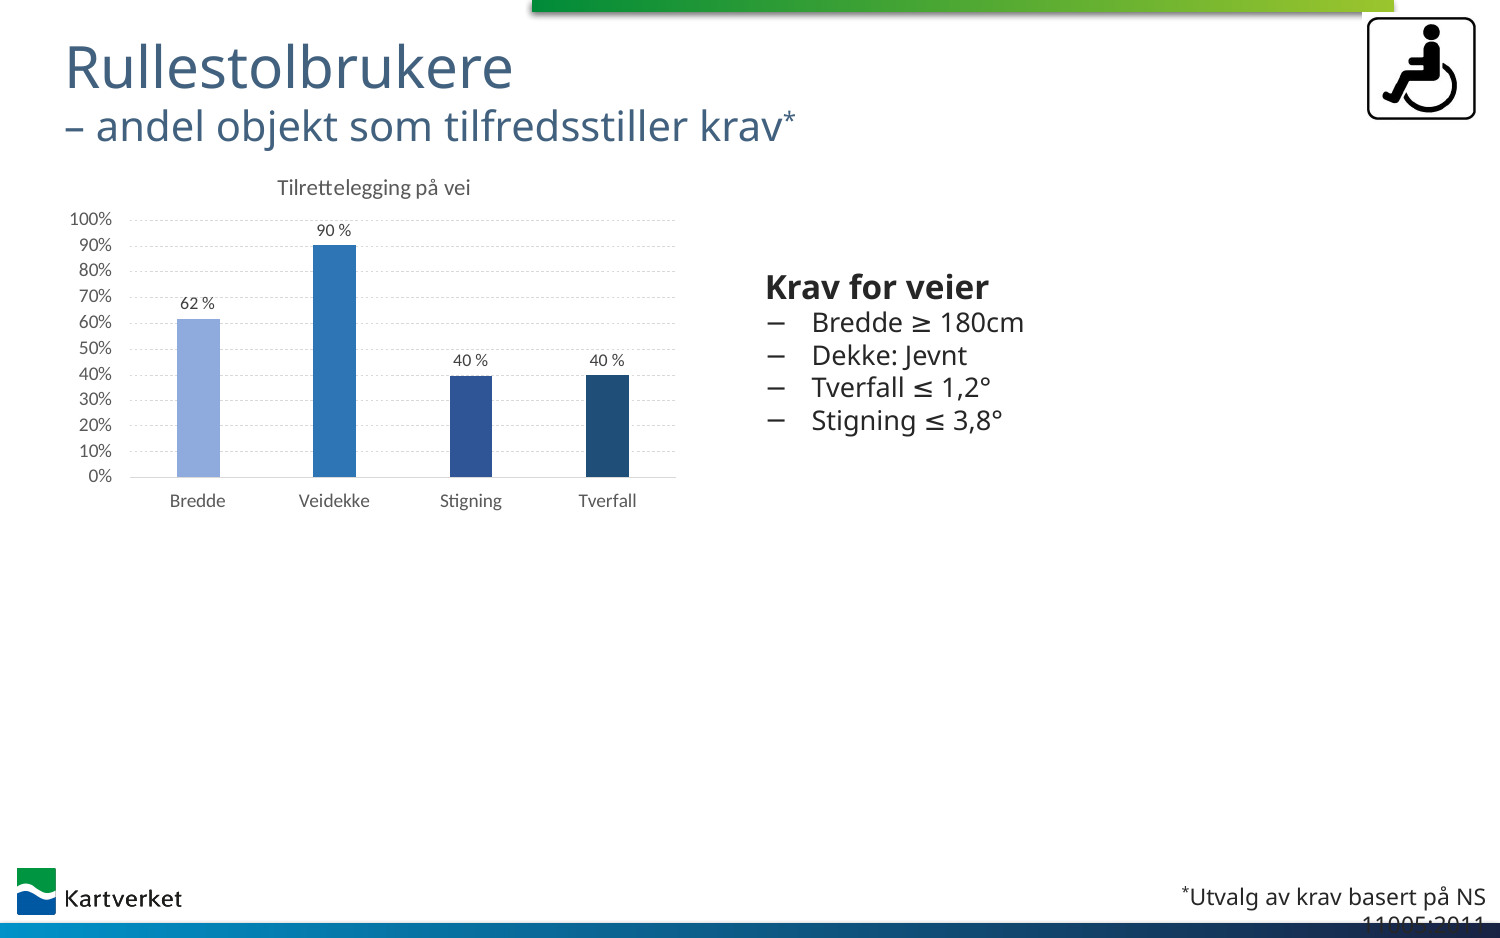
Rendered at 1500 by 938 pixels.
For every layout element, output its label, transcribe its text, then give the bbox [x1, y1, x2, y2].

text_box Rullestolbrukere – andel objekt som tilfredsstiller krav* [49, 25, 1431, 158]
picture [1362, 12, 1481, 126]
text_box Krav for veier Bredde ≥ 180cm Dekke: Jevnt Tverfall ≤ 1,2° Stigning ≤ 3,8° [750, 258, 1234, 444]
picture [62, 166, 687, 519]
text_box *Utvalg av krav basert på NS 11005:2011 [1068, 873, 1500, 938]
